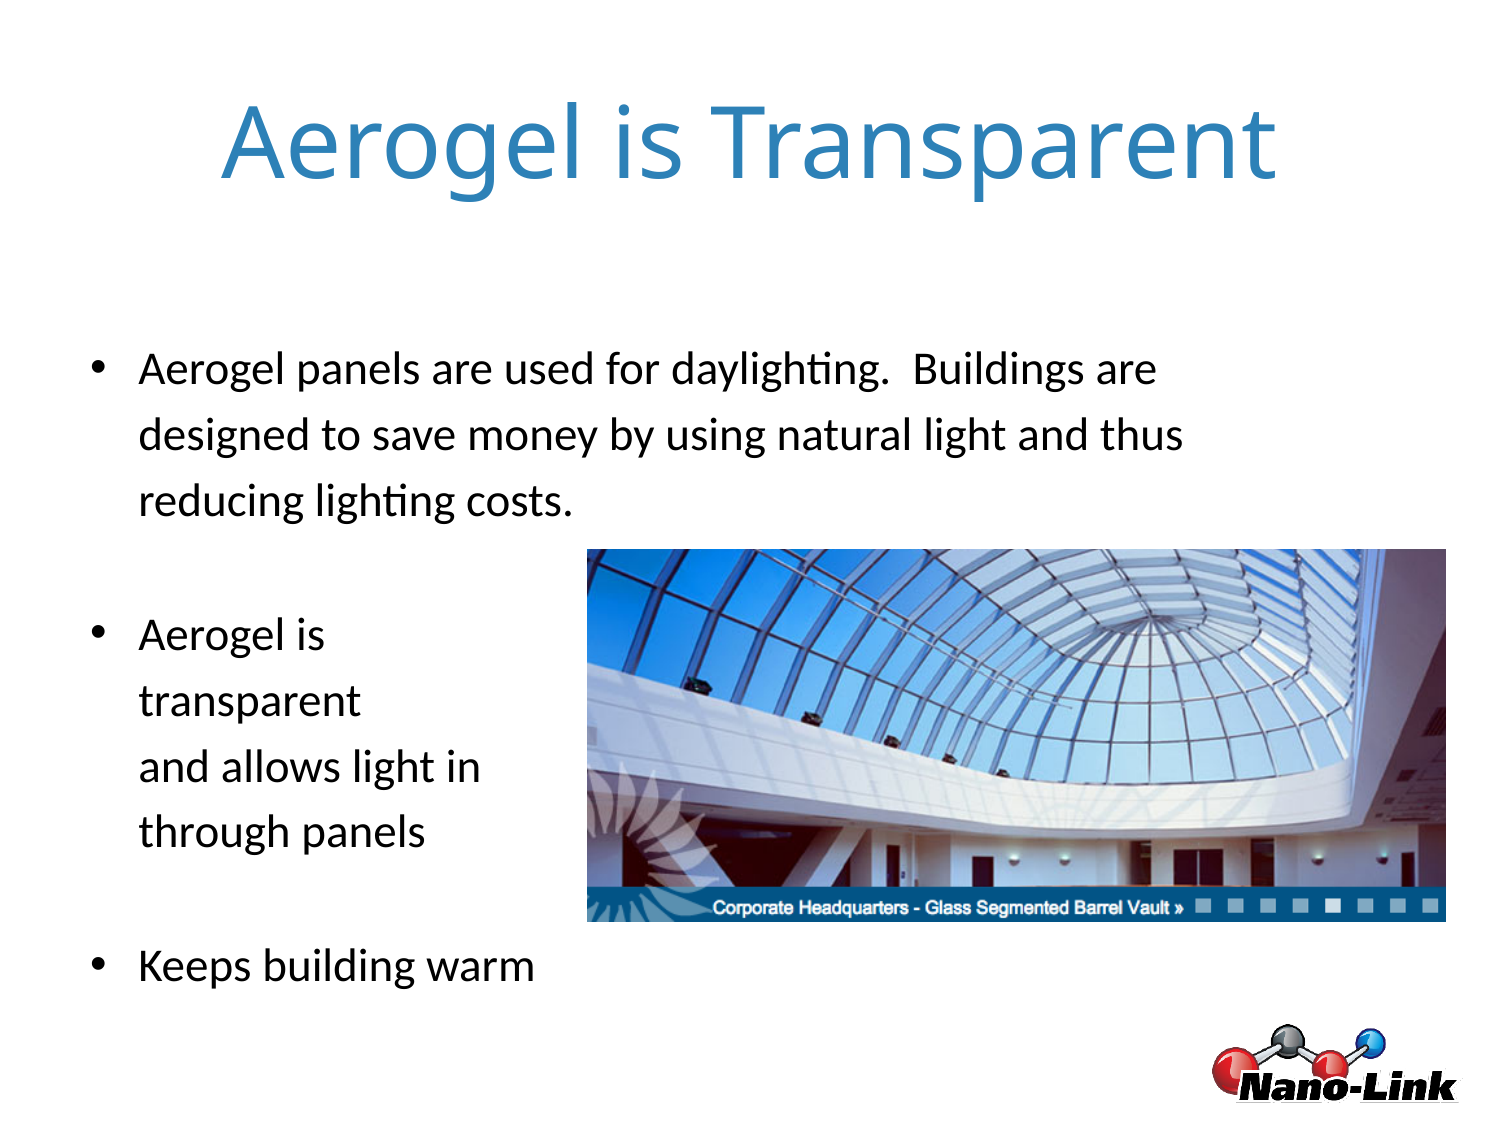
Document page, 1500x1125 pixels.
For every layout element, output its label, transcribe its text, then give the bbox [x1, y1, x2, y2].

title Aerogel is Transparent [75, 45, 1425, 233]
picture [1212, 1024, 1463, 1103]
picture [587, 549, 1446, 923]
list Aerogel panels are used for daylighting. Buildings are designed to save money by using natural light and thus reducing lighting costs. Aerogel is transparent and allows light in through panels Keeps building warm [75, 262, 1425, 1005]
